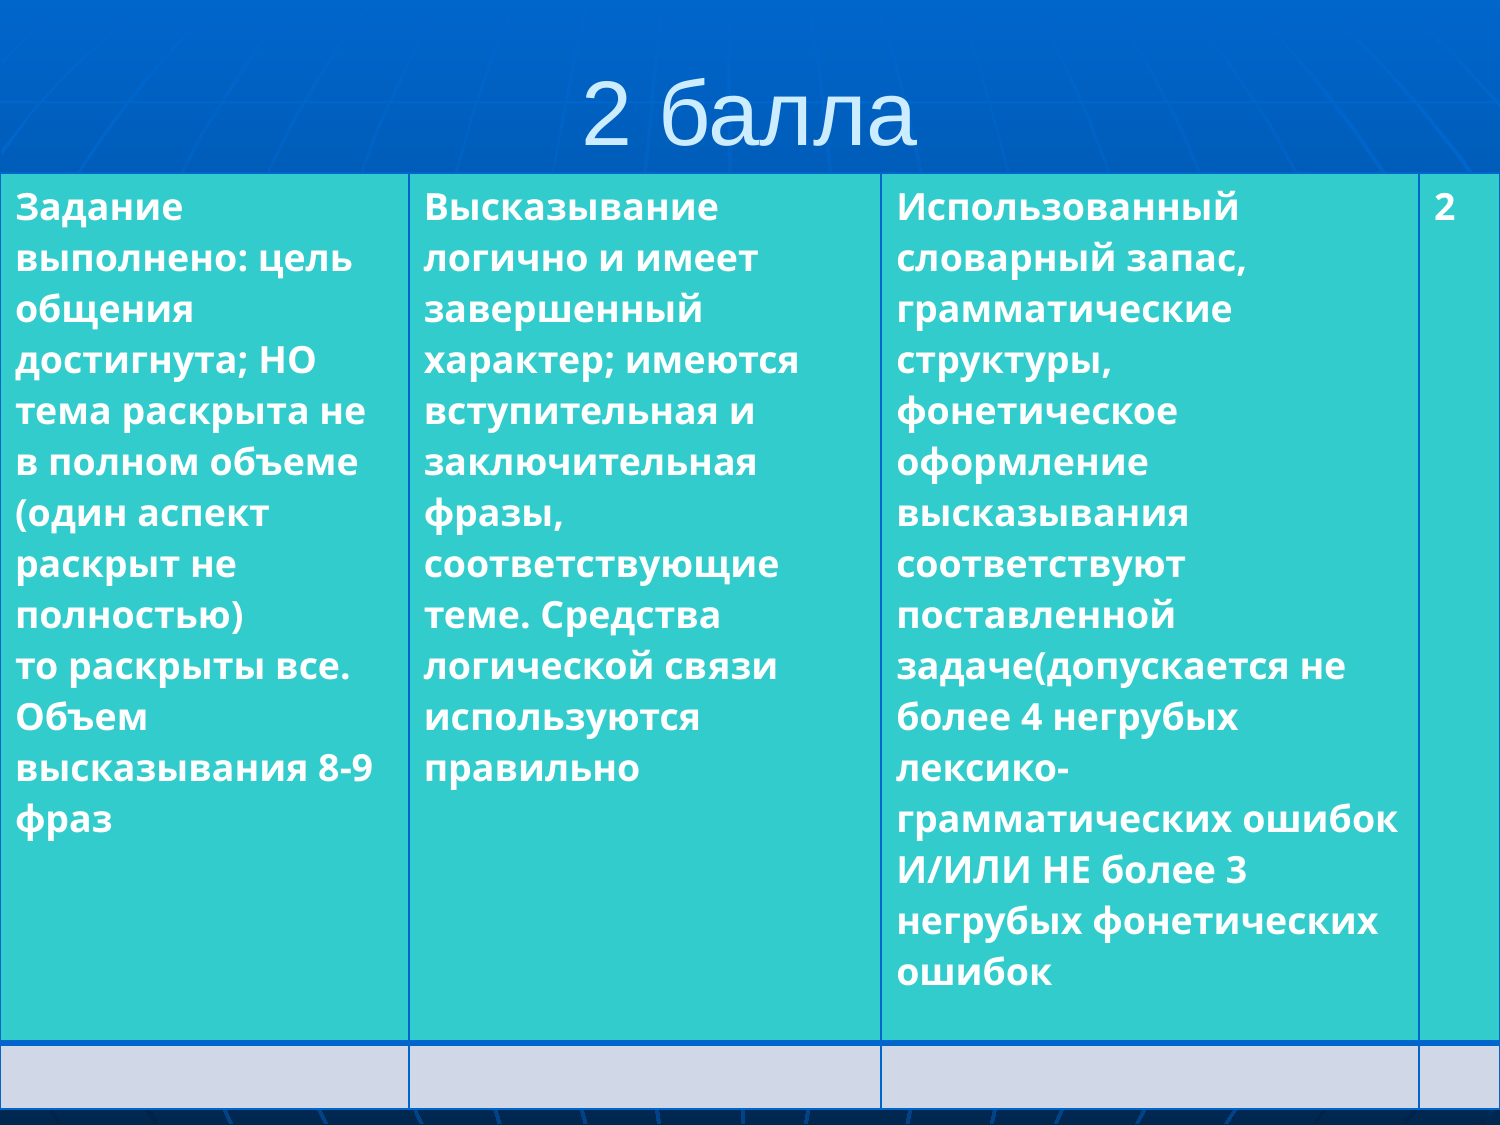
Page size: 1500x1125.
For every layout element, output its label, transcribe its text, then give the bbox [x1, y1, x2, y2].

table_cell [882, 1046, 1418, 1108]
table_header Использованный словарный запас, грамматические структуры, фонетическое оформление высказывания соответствуют поставленной задаче(допускается не более 4 негрубых лексико-грамматических ошибок И/ИЛИ НЕ более 3 негрубых фонетических ошибок [882, 174, 1418, 1040]
table_cell [410, 1046, 880, 1108]
table_header 2 [1420, 174, 1499, 1040]
title 2 балла [74, 45, 1426, 172]
table_header Высказывание логично и имеет завершенный характер; имеются вступительная и заключительная фразы, соответствующие теме. Средства логической связи используются правильно [410, 174, 880, 1040]
table_cell [1, 1046, 408, 1108]
table_header Задание выполнено: цель общения достигнута; НО тема раскрыта не в полном объеме (один аспект раскрыт не полностью) то раскрыты все. Объем высказывания 8-9 фраз [1, 174, 408, 1040]
table_cell [1420, 1046, 1499, 1108]
